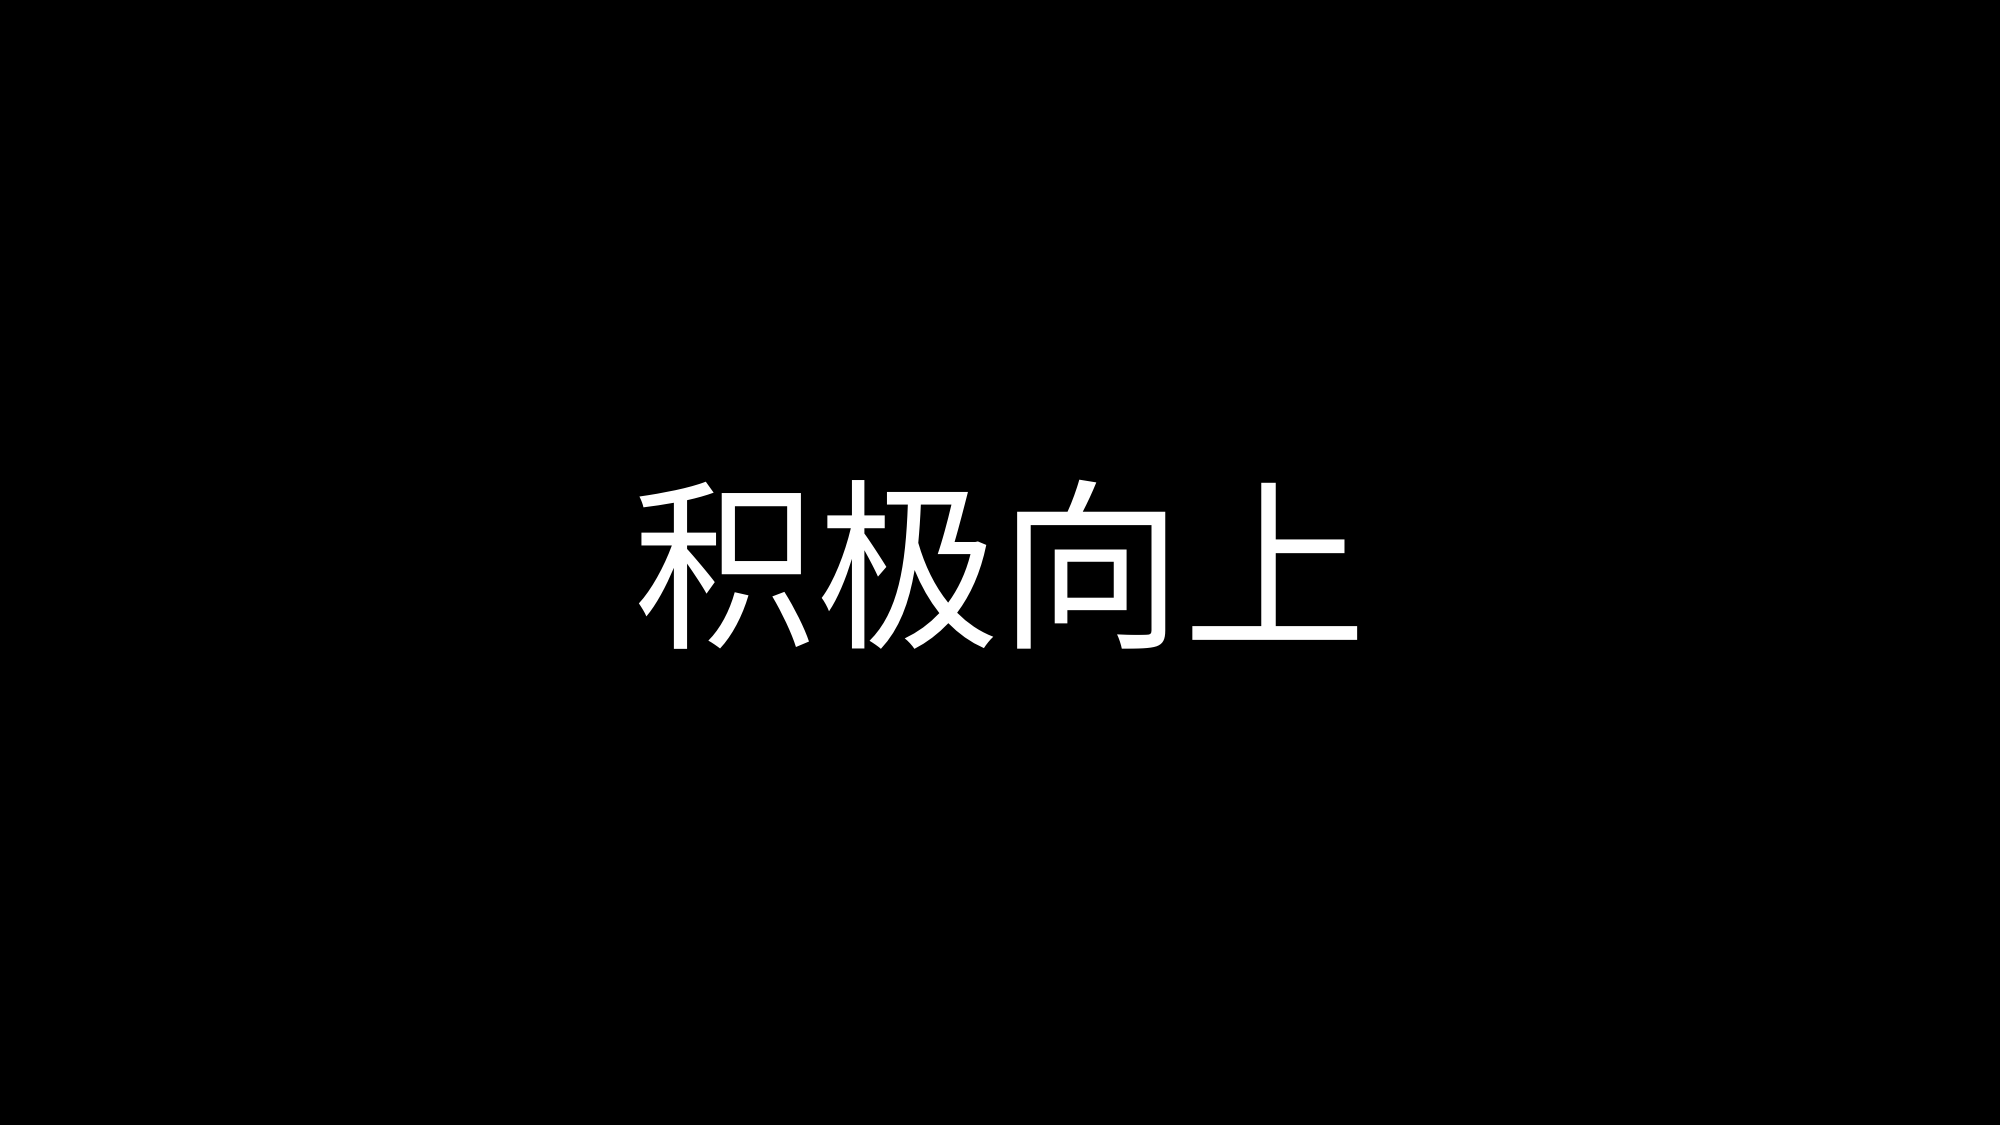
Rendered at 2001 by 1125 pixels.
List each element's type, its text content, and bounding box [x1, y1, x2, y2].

text_box 积极向上 [476, 443, 1524, 679]
